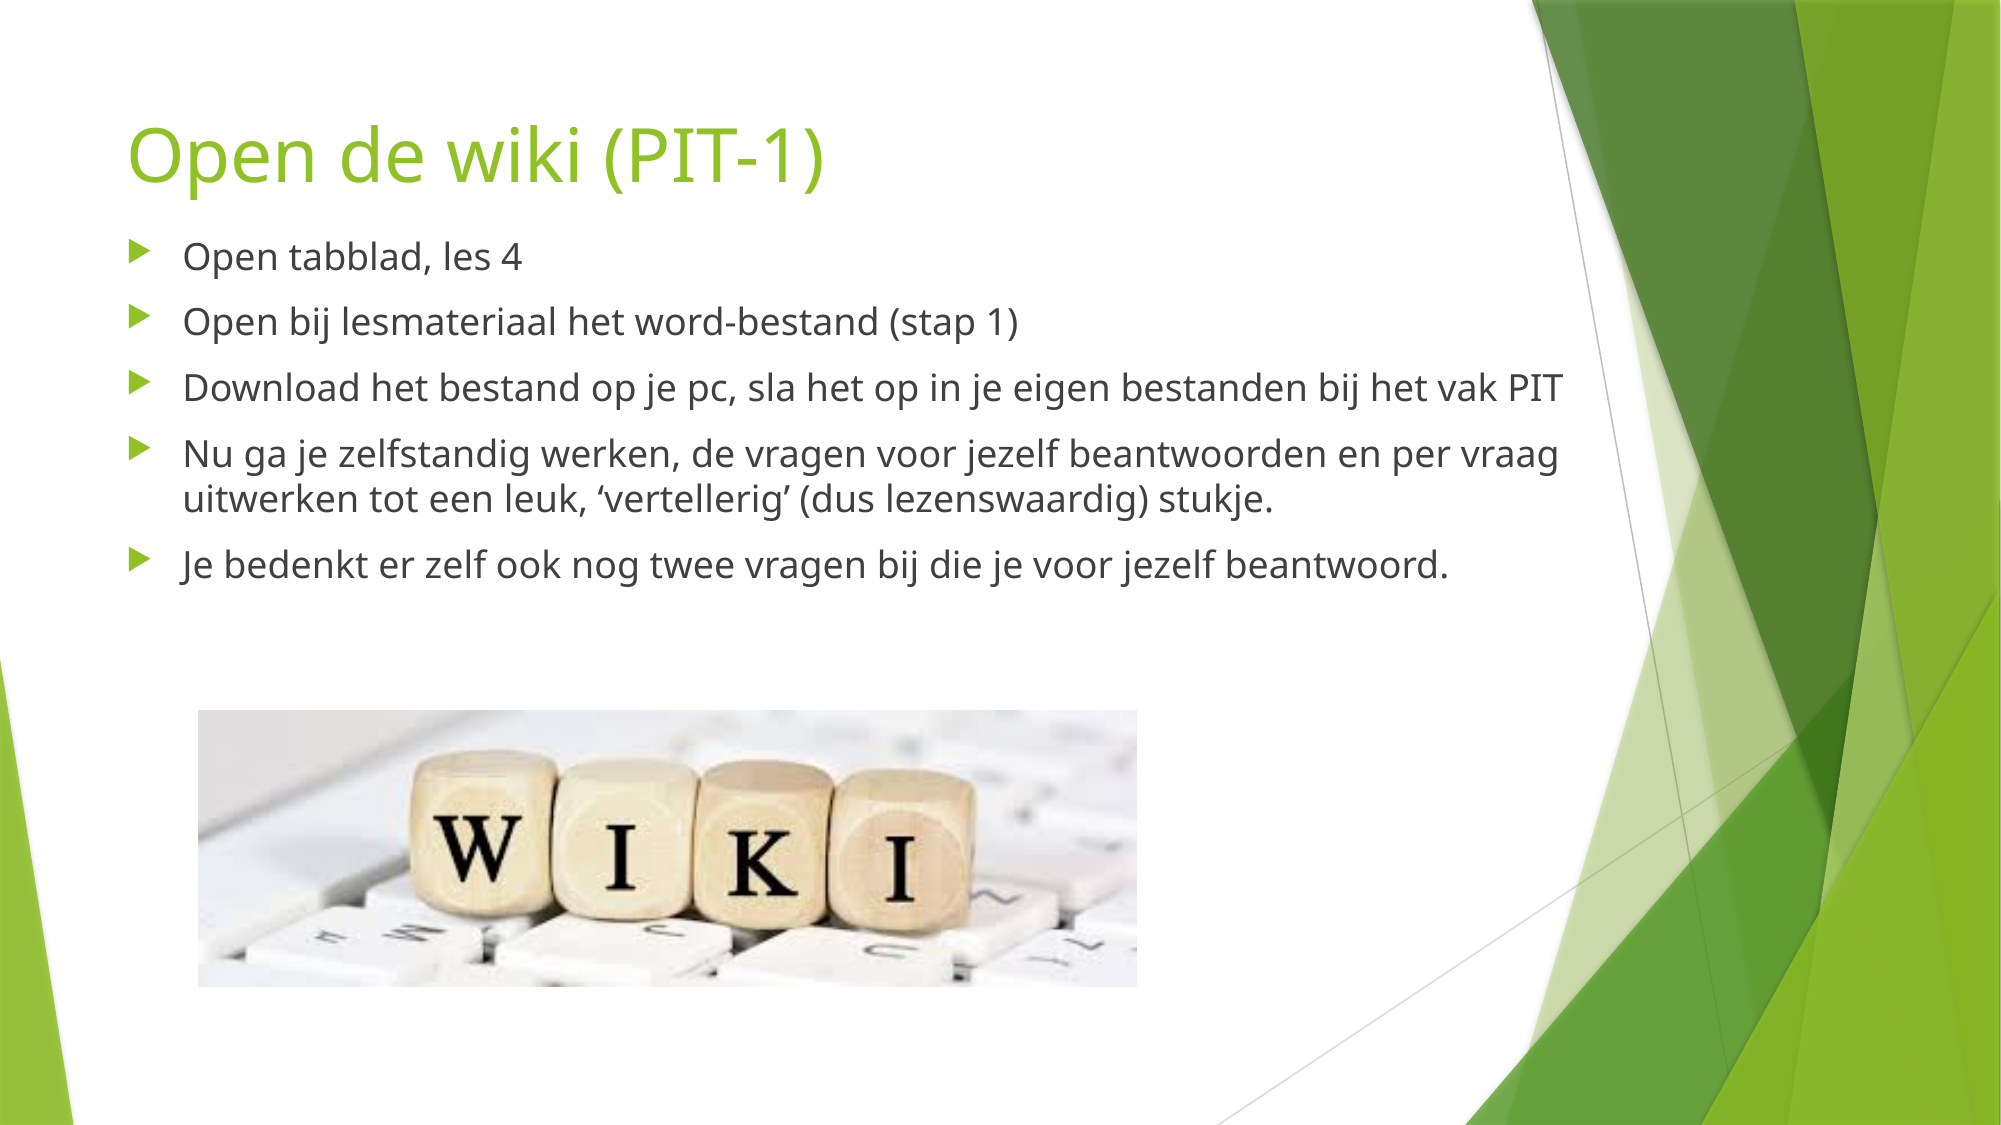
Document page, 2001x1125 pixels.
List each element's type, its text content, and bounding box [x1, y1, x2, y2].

picture [198, 709, 1138, 987]
list Open tabblad, les 4 Open bij lesmateriaal het word-bestand (stap 1) Download het bestand op je pc, sla het op in je eigen bestanden bij het vak PIT Nu ga je zelfstandig werken, de vragen voor jezelf beantwoorden en per vraag uitwerken tot een leuk, ‘vertellerig’ (dus lezenswaardig) stukje. Je bedenkt er zelf ook nog twee vragen bij die je voor jezelf beantwoord. [111, 224, 1729, 862]
title Open de wiki (PIT-1) [111, 99, 1522, 224]
